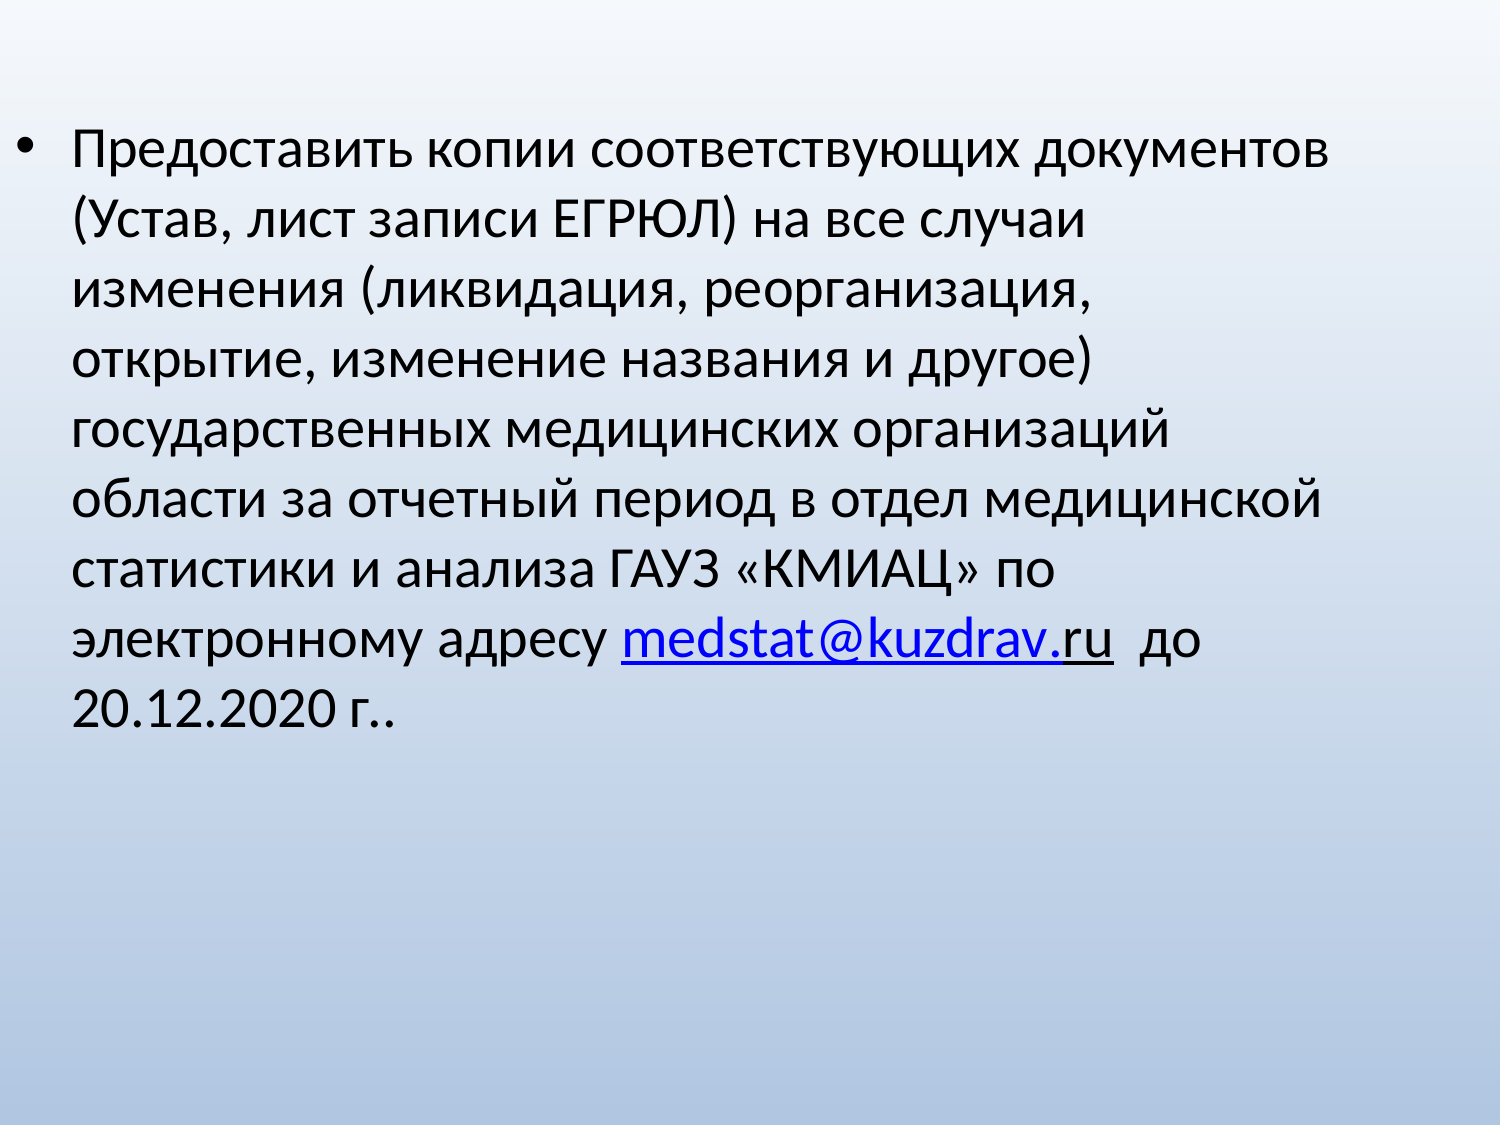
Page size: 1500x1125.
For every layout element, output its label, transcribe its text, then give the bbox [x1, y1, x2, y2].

list Предоставить копии соответствующих документов (Устав, лист записи ЕГРЮЛ) на все случаи изменения (ликвидация, реорганизация, открытие, изменение названия и другое) государственных медицинских организаций области за отчетный период в отдел медицинской статистики и анализа ГАУЗ «КМИАЦ» по электронному адресу medstat@kuzdrav.ru до 20.12.2020 г.. [0, 101, 1351, 1006]
